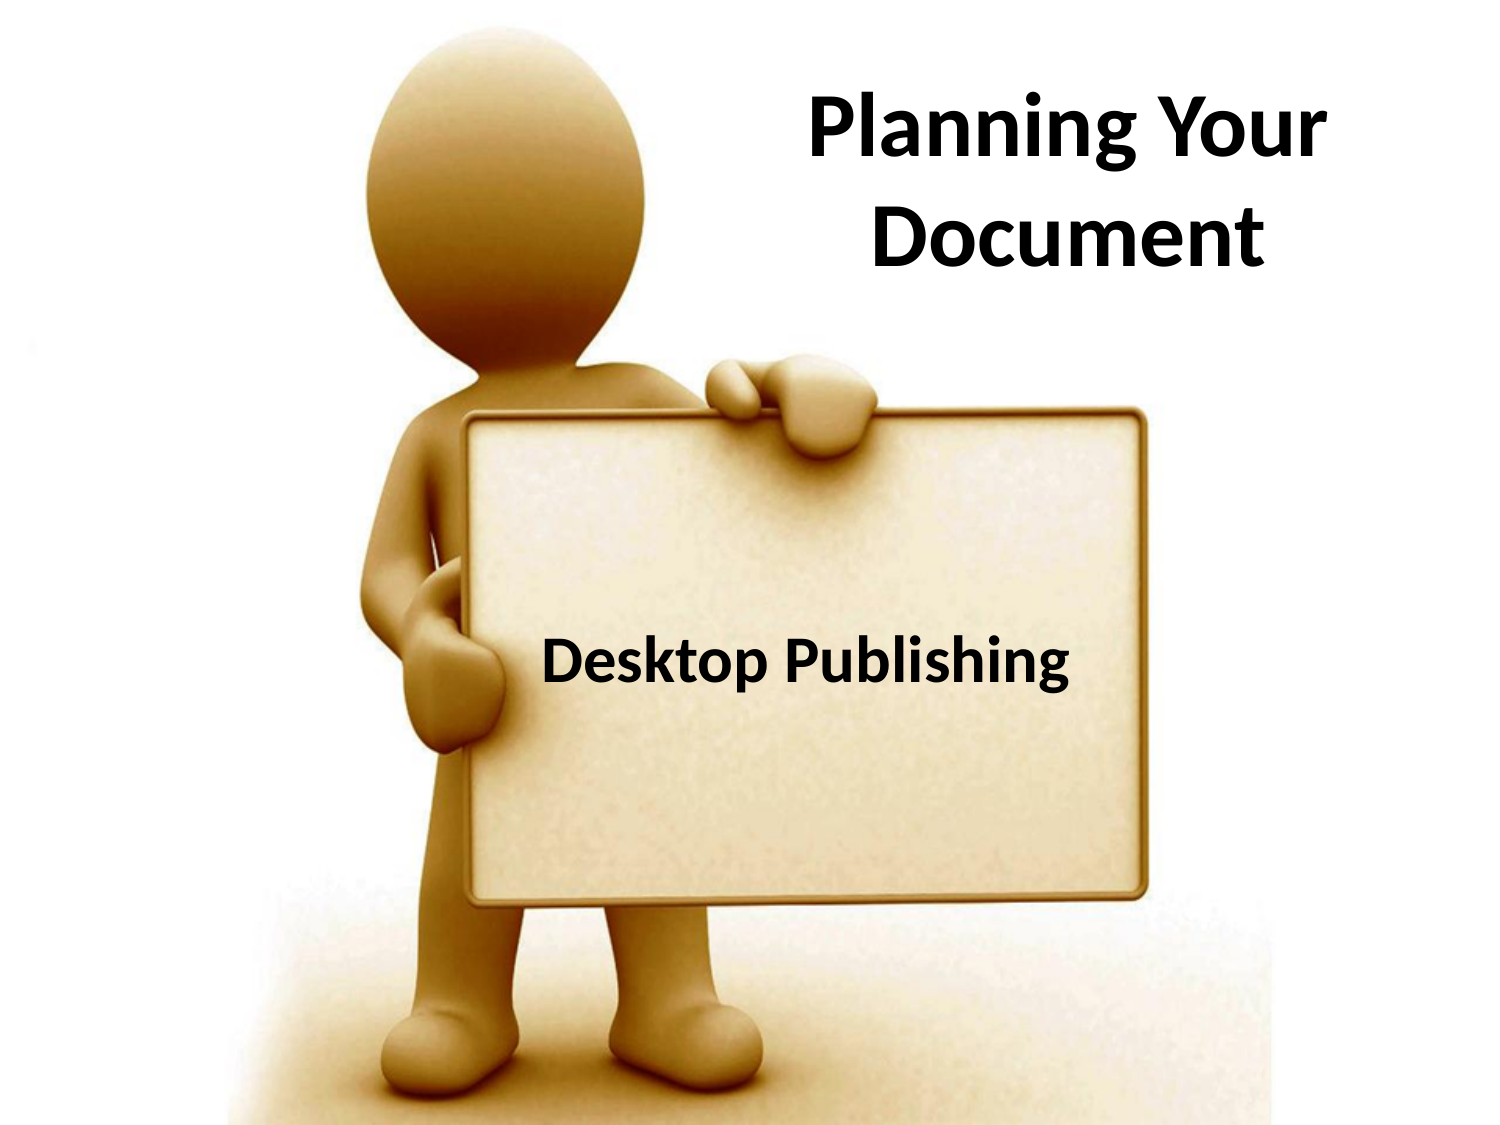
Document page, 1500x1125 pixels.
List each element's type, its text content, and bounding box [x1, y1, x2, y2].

picture [0, 0, 1500, 1125]
title Planning Your Document [637, 0, 1500, 350]
subtitle Desktop Publishing [474, 412, 1138, 900]
